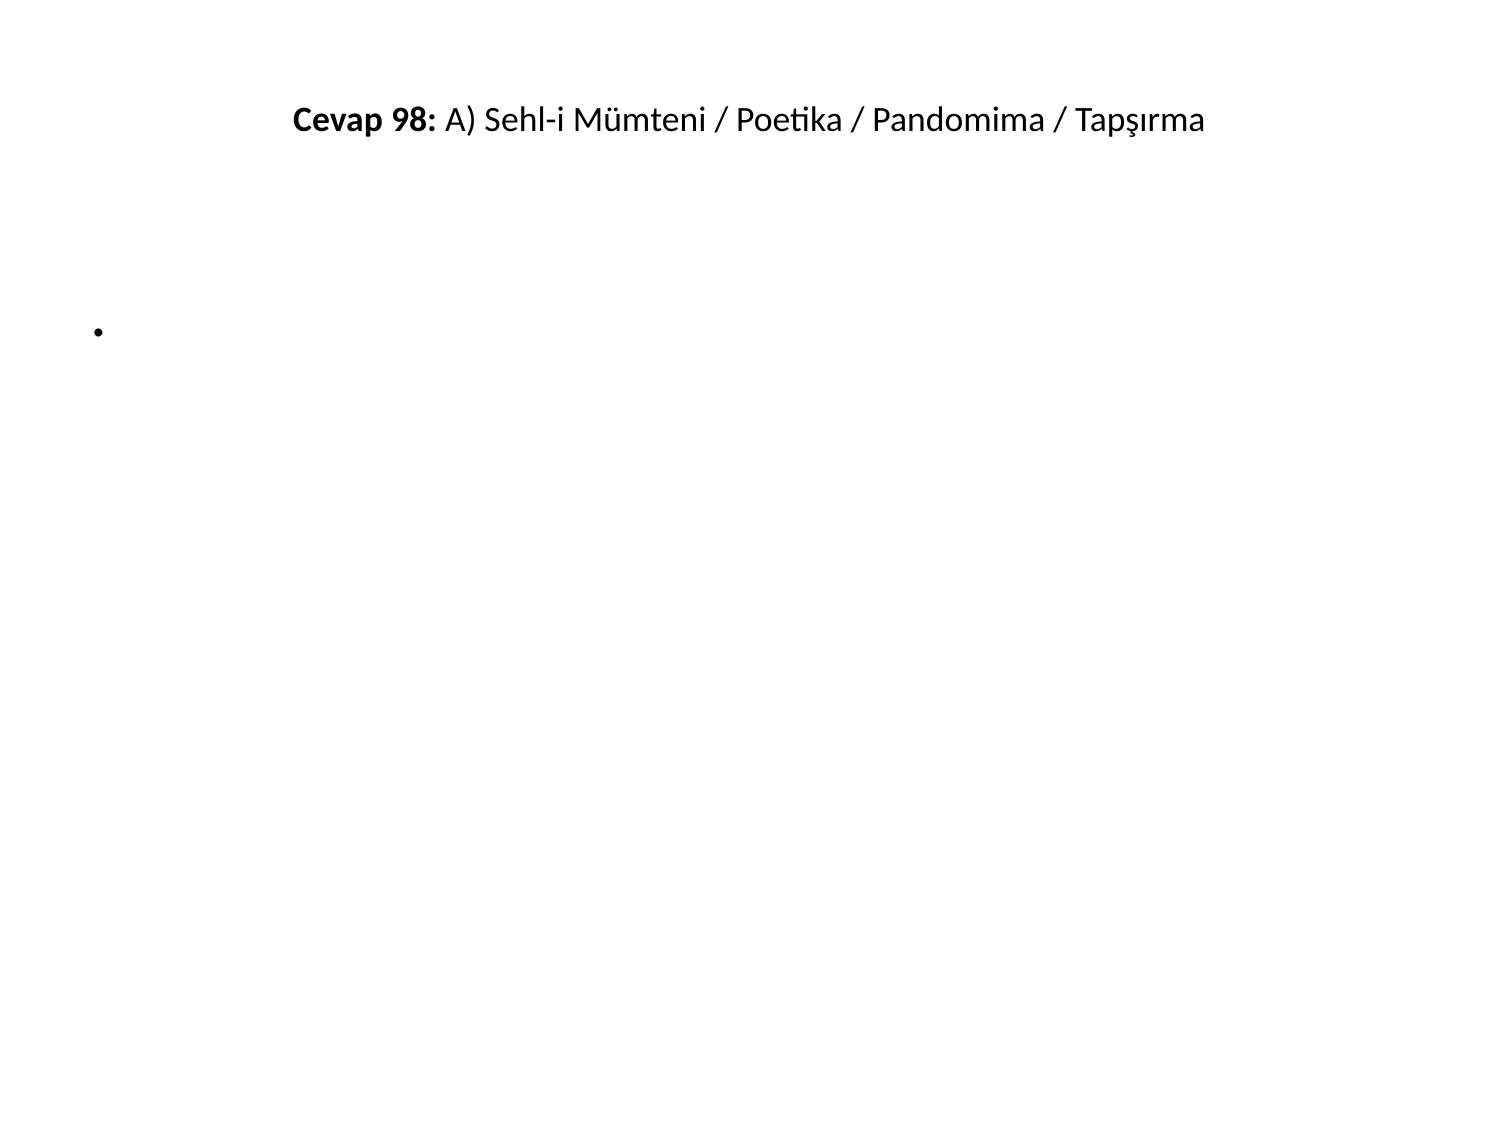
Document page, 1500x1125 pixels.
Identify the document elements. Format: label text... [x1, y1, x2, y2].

title Cevap 98: A) Sehl-i Mümteni / Poetika / Pandomima / Tapşırma [75, 45, 1425, 233]
list . [75, 262, 1425, 1005]
